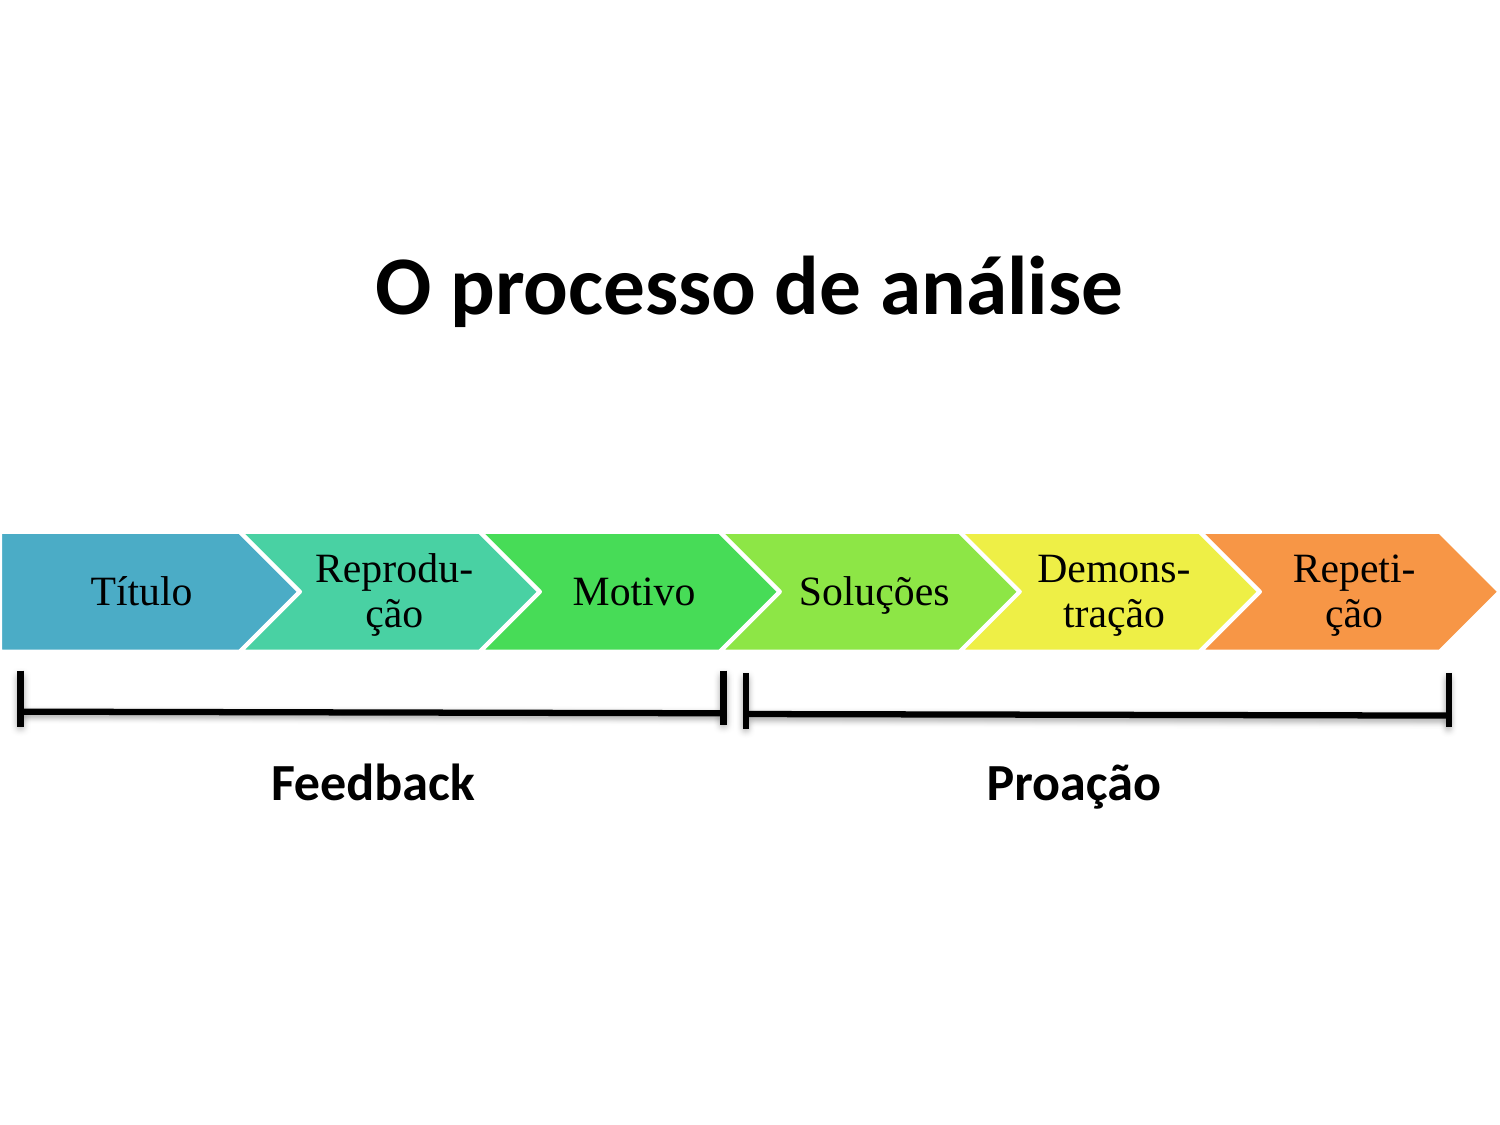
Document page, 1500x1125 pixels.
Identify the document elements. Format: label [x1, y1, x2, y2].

text_box [746, 672, 1450, 730]
text_box [0, 58, 1500, 1125]
text_box [20, 670, 724, 727]
